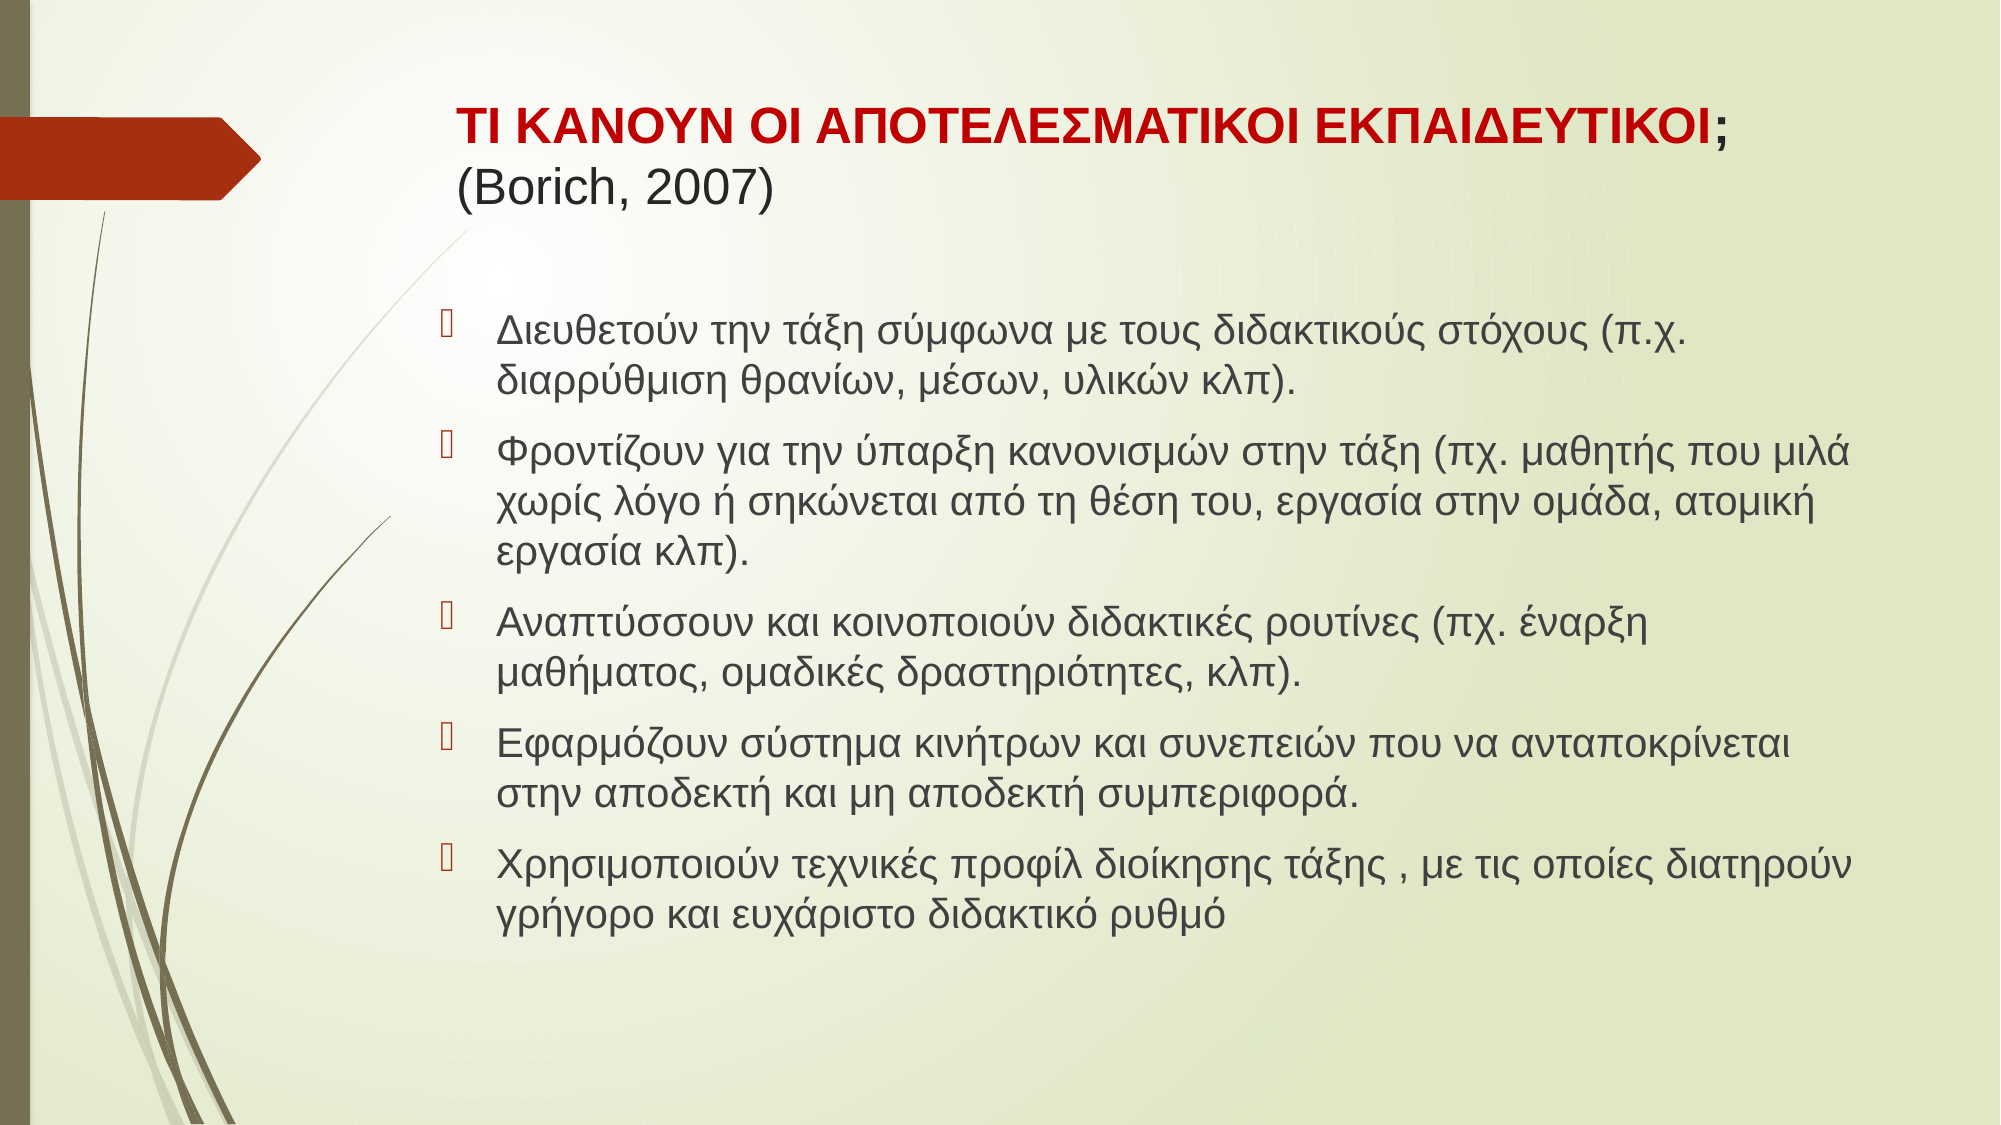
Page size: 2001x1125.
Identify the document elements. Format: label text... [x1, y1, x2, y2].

title ΤΙ ΚΑΝΟΥΝ ΟΙ ΑΠΟΤΕΛΕΣΜΑΤΙΚΟΙ ΕΚΠΑΙΔΕΥΤΙΚΟΙ; (Borich, 2007) [441, 84, 1857, 294]
list Διευθετούν την τάξη σύμφωνα με τους διδακτικούς στόχους (π.χ. διαρρύθμιση θρανίων, μέσων, υλικών κλπ). Φροντίζουν για την ύπαρξη κανονισμών στην τάξη (πχ. μαθητής που μιλά χωρίς λόγο ή σηκώνεται από τη θέση του, εργασία στην ομάδα, ατομική εργασία κλπ). Αναπτύσσουν και κοινοποιούν διδακτικές ρουτίνες (πχ. έναρξη μαθήματος, ομαδικές δραστηριότητες, κλπ). Εφαρμόζουν σύστημα κινήτρων και συνεπειών που να ανταποκρίνεται στην αποδεκτή και μη αποδεκτή συμπεριφορά. Χρησιμοποιούν τεχνικές προφίλ διοίκησης τάξης , με τις οποίες διατηρούν γρήγορο και ευχάριστο διδακτικό ρυθμό [424, 294, 1888, 970]
